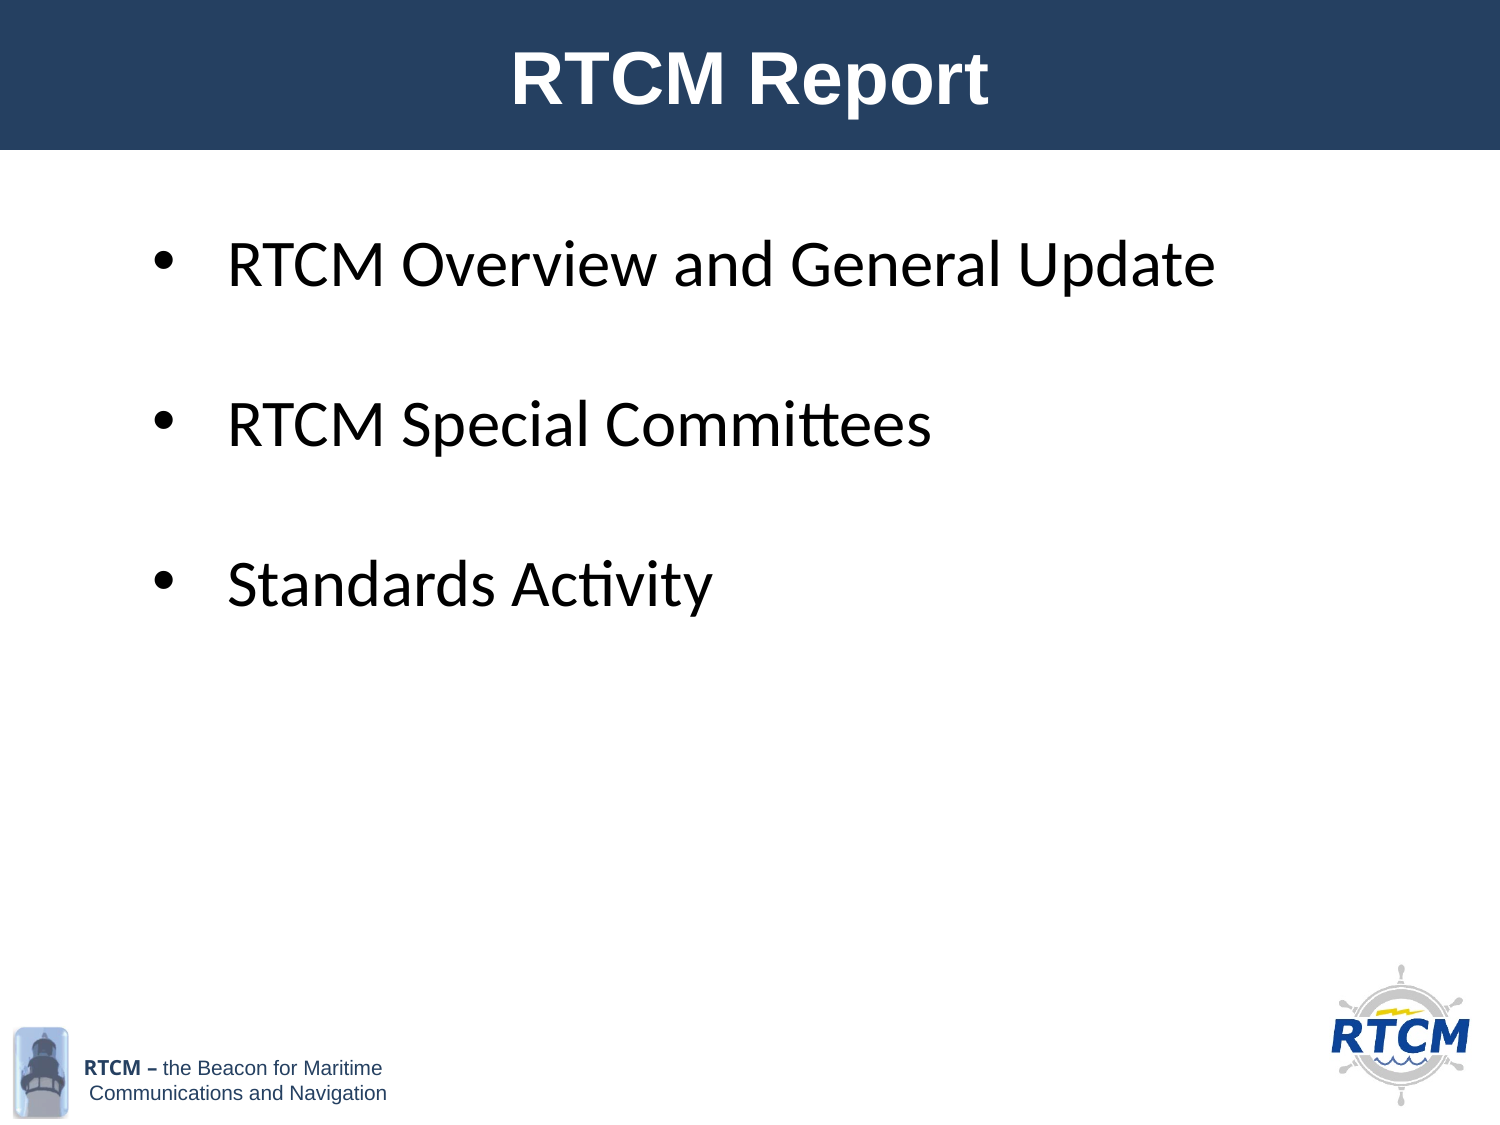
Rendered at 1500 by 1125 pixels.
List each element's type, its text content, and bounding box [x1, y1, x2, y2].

picture [1329, 962, 1472, 1108]
title RTCM Report [0, 0, 1500, 150]
text_box RTCM Overview and General Update RTCM Special Committees Standards Activity [137, 212, 1375, 787]
